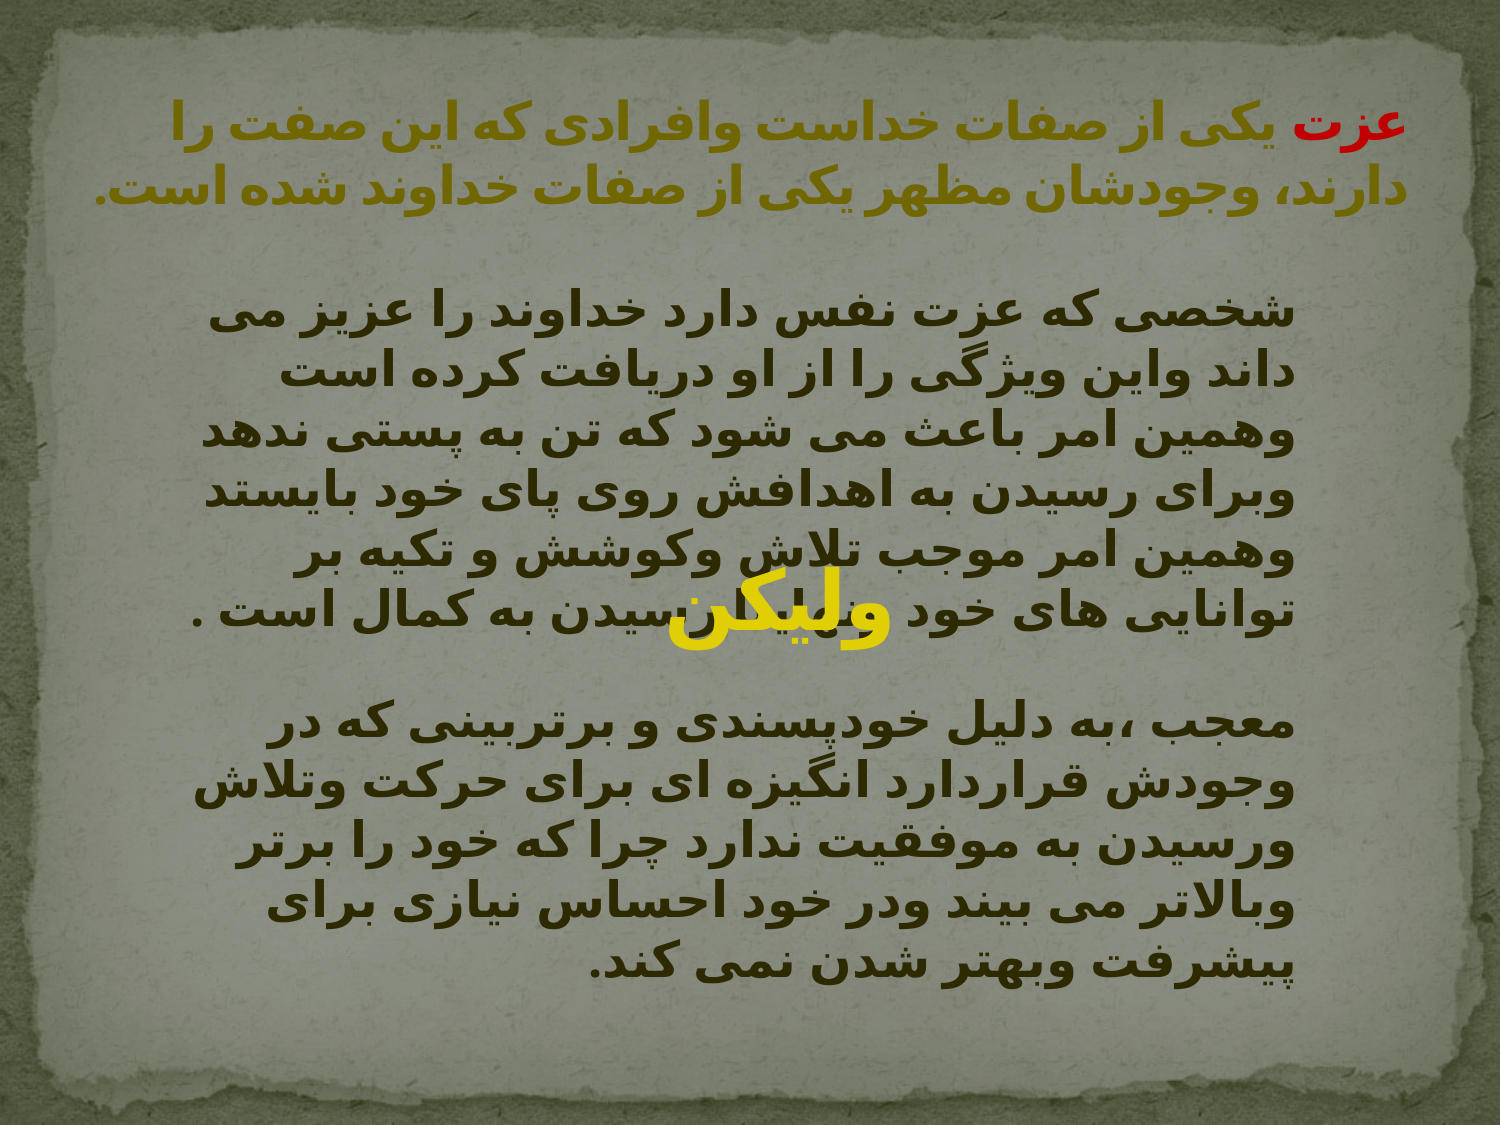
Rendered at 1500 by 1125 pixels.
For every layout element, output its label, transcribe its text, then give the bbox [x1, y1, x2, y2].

text_box شخصی که عزت نفس دارد خداوند را عزیز می داند واین ویژگی را از او دریافت کرده است وهمین امر باعث می شود که تن به پستی ندهد وبرای رسیدن به اهدافش روی پای خود بایستد وهمین امر موجب تلاش وکوشش و تکیه بر توانایی های خود ونهایتا رسیدن به کمال است . [117, 269, 1313, 457]
text_box ولیکن [105, 457, 1456, 655]
title عزت یکی از صفات خداست وافرادی که این صفت را دارند، وجودشان مظهر یکی از صفات خداوند شده است. [74, 24, 1425, 223]
text_box معجب ،به دلیل خودپسندی و برتربینی که در وجودش قراردارد انگیزه ای برای حرکت وتلاش ورسیدن به موفقیت ندارد چرا که خود را برتر وبالاتر می بیند ودر خود احساس نیازی برای پیشرفت وبهتر شدن نمی کند. [164, 679, 1313, 995]
